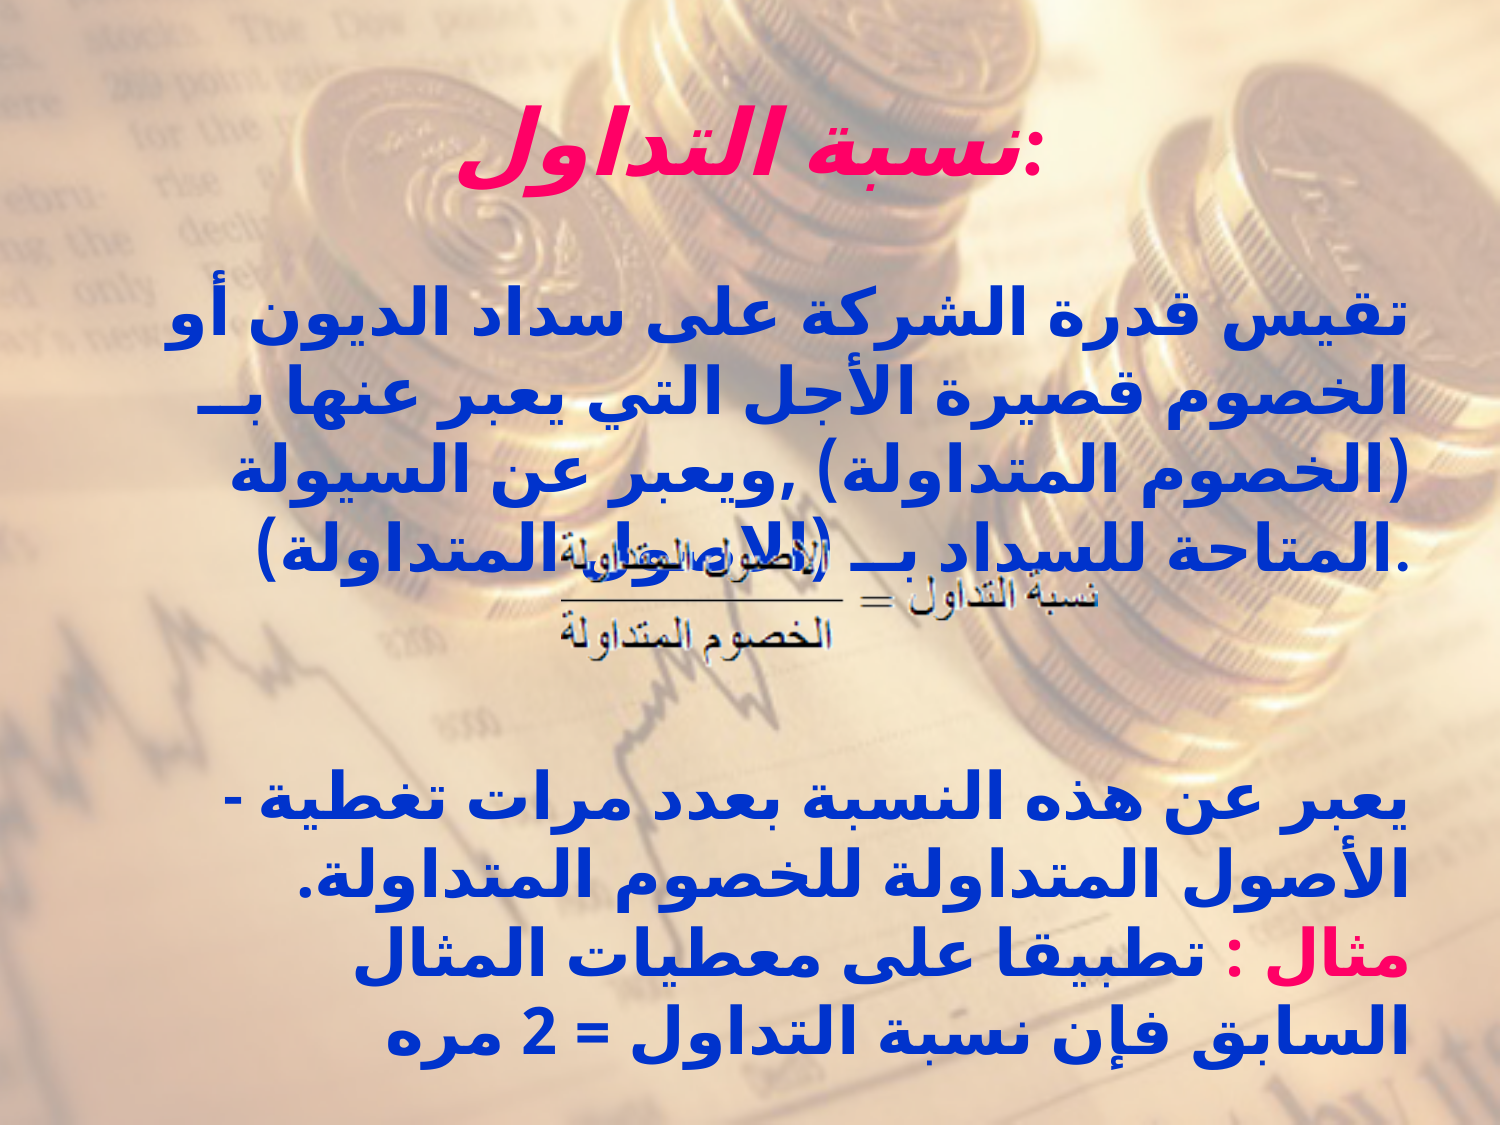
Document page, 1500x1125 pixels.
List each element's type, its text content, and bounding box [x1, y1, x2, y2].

list تقيس قدرة الشركة على سداد الديون أو الخصوم قصيرة الأجل التي يعبر عنها بــ (الخصوم المتداولة) ,ويعبر عن السيولة المتاحة للسداد بــ (الاصول المتداولة). - يعبر عن هذه النسبة بعدد مرات تغطية الأصول المتداولة للخصوم المتداولة. مثال : تطبيقا على معطيات المثال السابق فإن نسبة التداول = 2 مره [76, 184, 1427, 1125]
title نسبة التداول: [75, 45, 1425, 233]
picture [560, 526, 1098, 681]
